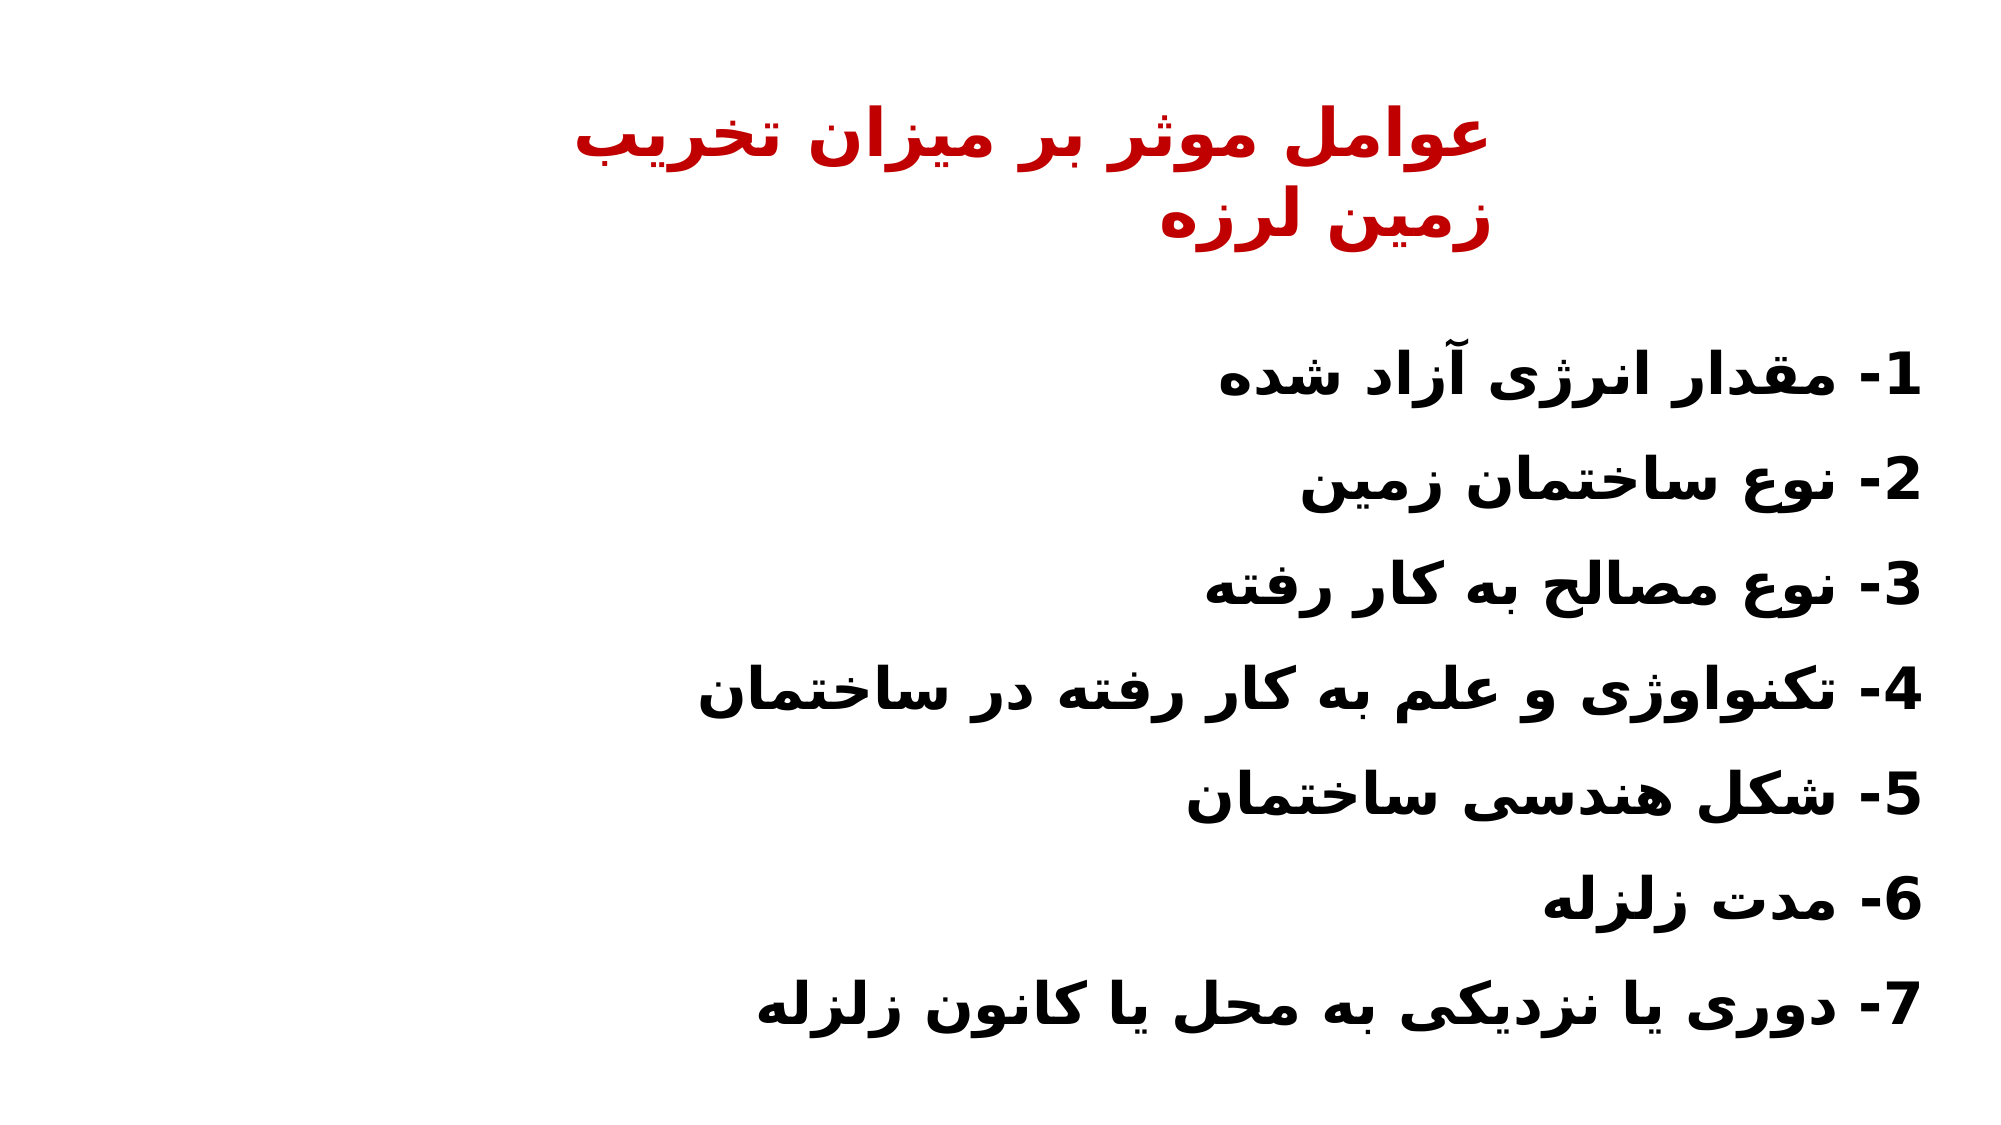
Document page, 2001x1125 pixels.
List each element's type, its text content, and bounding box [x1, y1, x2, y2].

text_box عوامل موثر بر میزان تخریب زمین لرزه [556, 82, 1509, 257]
text_box 1- مقدار انرژی آزاد شده 2- نوع ساختمان زمین 3- نوع مصالح به کار رفته 4- تکنواوژی و علم به کار رفته در ساختمان 5- شکل هندسی ساختمان 6- مدت زلزله 7- دوری یا نزدیکی به محل یا کانون زلزله [95, 293, 1939, 1044]
